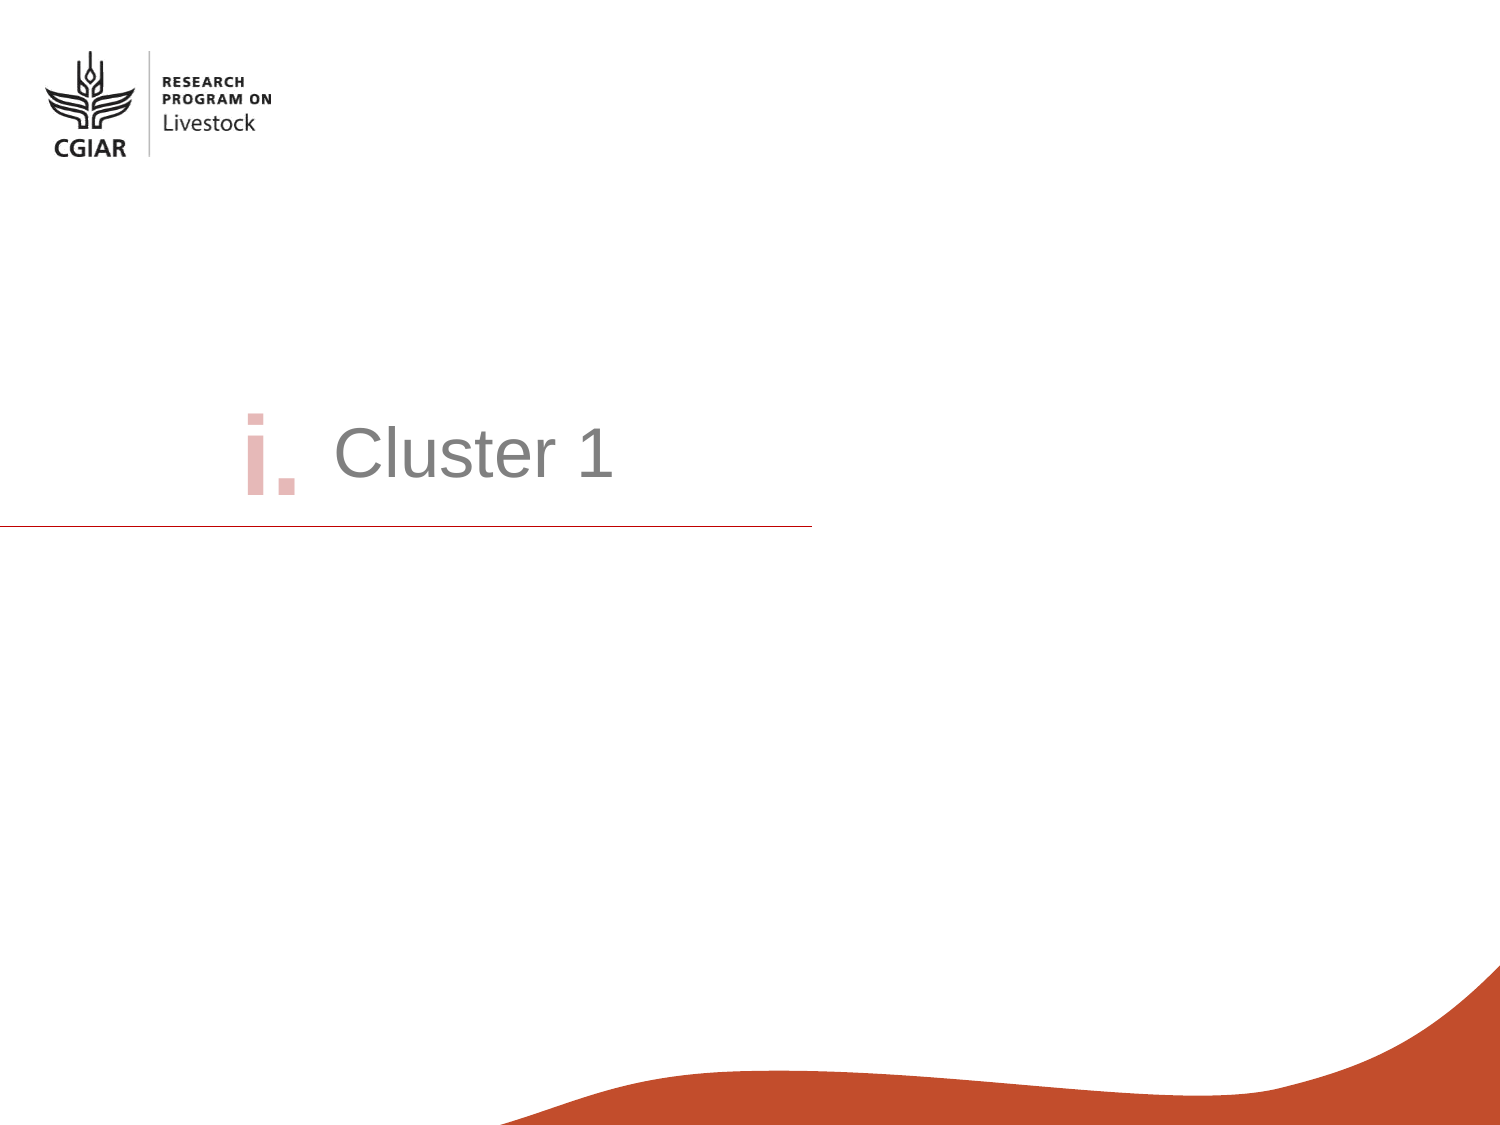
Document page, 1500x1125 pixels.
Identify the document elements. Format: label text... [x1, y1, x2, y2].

picture [45, 51, 271, 157]
text_box Cluster 1 [319, 399, 1413, 500]
text_box i. [225, 374, 319, 525]
